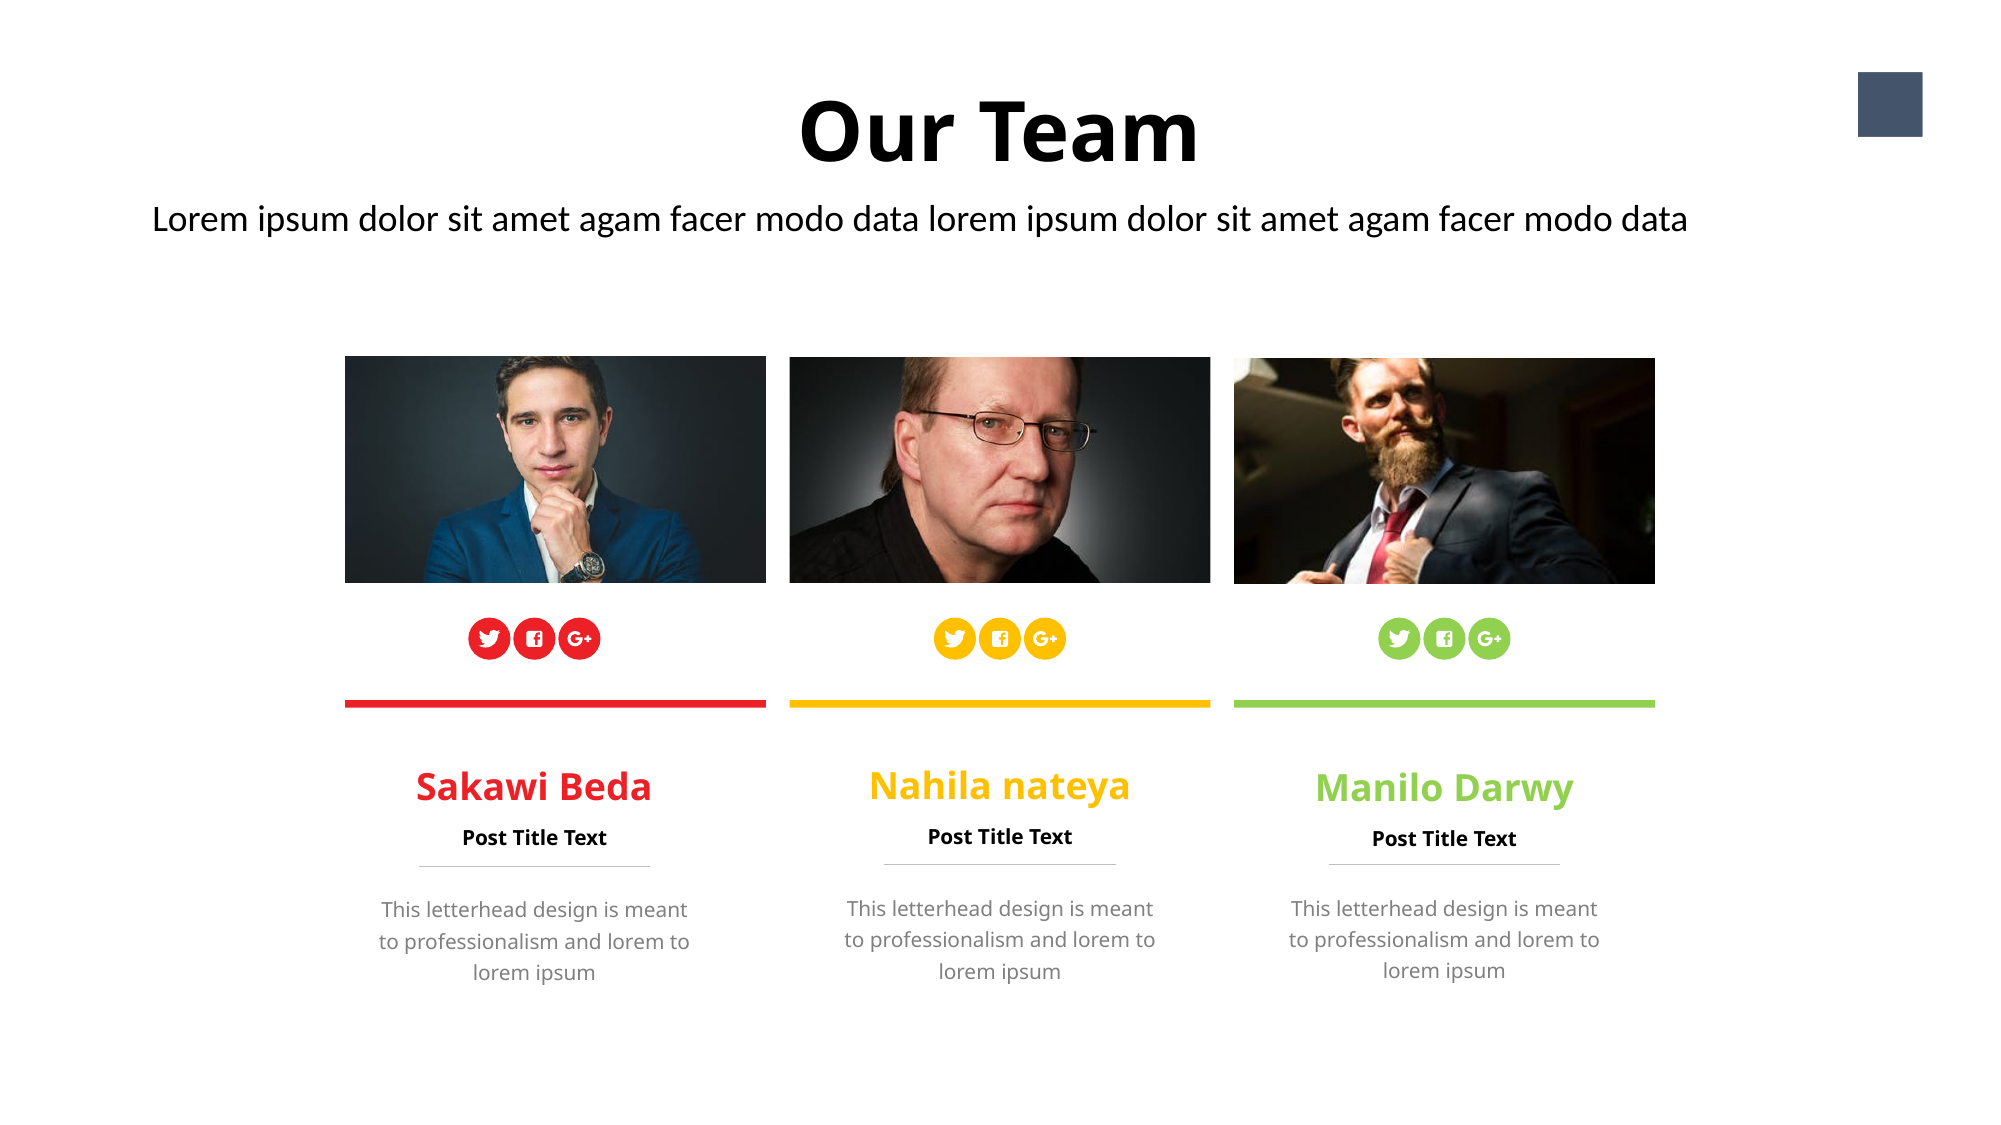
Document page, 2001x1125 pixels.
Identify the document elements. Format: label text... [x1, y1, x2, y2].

subtitle Lorem ipsum dolor sit amet agam facer modo data lorem ipsum dolor sit amet agam facer modo data [137, 191, 1863, 227]
slide_number 5 [1863, 78, 1927, 130]
text_box [1863, 130, 1924, 138]
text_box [468, 617, 601, 660]
title Our Team [137, 78, 1863, 191]
picture [789, 357, 1211, 584]
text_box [1378, 617, 1511, 660]
text_box This letterhead design is meant to professionalism and lorem to lorem ipsum [834, 904, 1166, 969]
text_box This letterhead design is meant to professionalism and lorem to lorem ipsum [369, 905, 700, 970]
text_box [933, 617, 1067, 660]
picture [345, 356, 766, 583]
text_box Sakawi Beda Post Title Text [381, 759, 688, 858]
text_box Nahila nateya Post Title Text [846, 758, 1153, 857]
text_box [345, 700, 1655, 708]
text_box Manilo Darwy Post Title Text [1291, 759, 1598, 858]
text_box [1857, 71, 1924, 78]
picture [1234, 358, 1655, 585]
text_box This letterhead design is meant to professionalism and lorem to lorem ipsum [1279, 903, 1610, 968]
